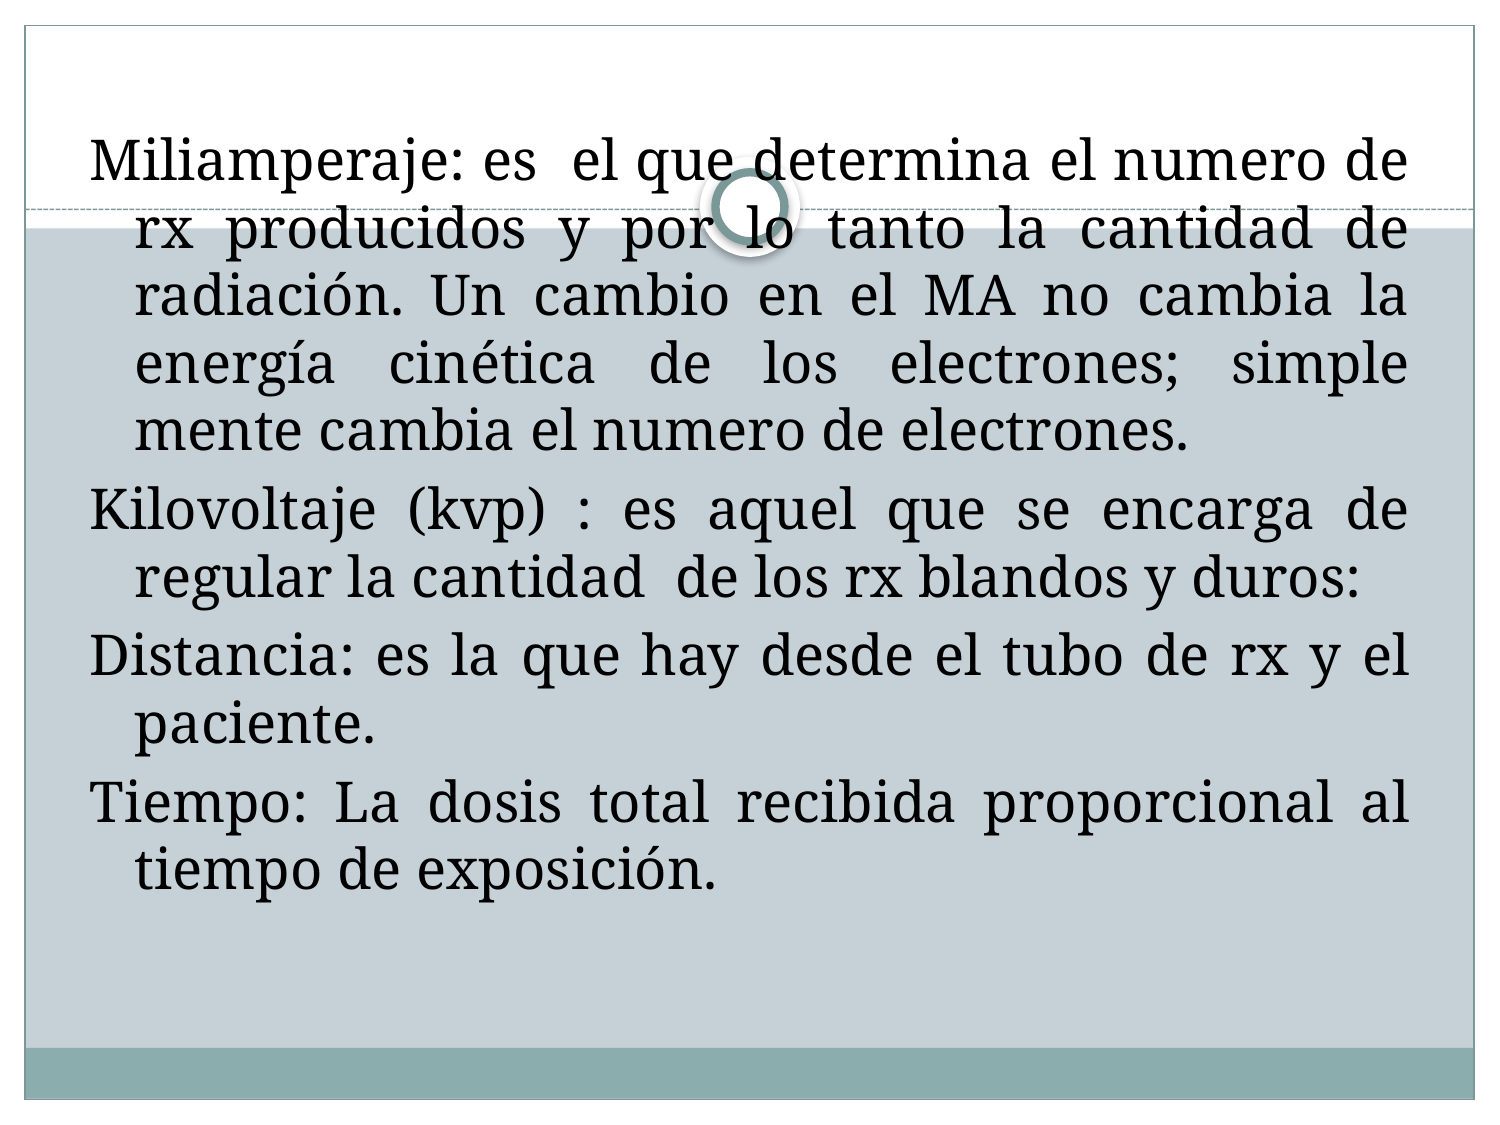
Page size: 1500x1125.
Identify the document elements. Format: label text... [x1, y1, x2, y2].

list Miliamperaje: es el que determina el numero de rx producidos y por lo tanto la cantidad de radiación. Un cambio en el MA no cambia la energía cinética de los electrones; simple mente cambia el numero de electrones. Kilovoltaje (kvp) : es aquel que se encarga de regular la cantidad de los rx blandos y duros: Distancia: es la que hay desde el tubo de rx y el paciente. Tiempo: La dosis total recibida proporcional al tiempo de exposición. [75, 117, 1425, 1059]
